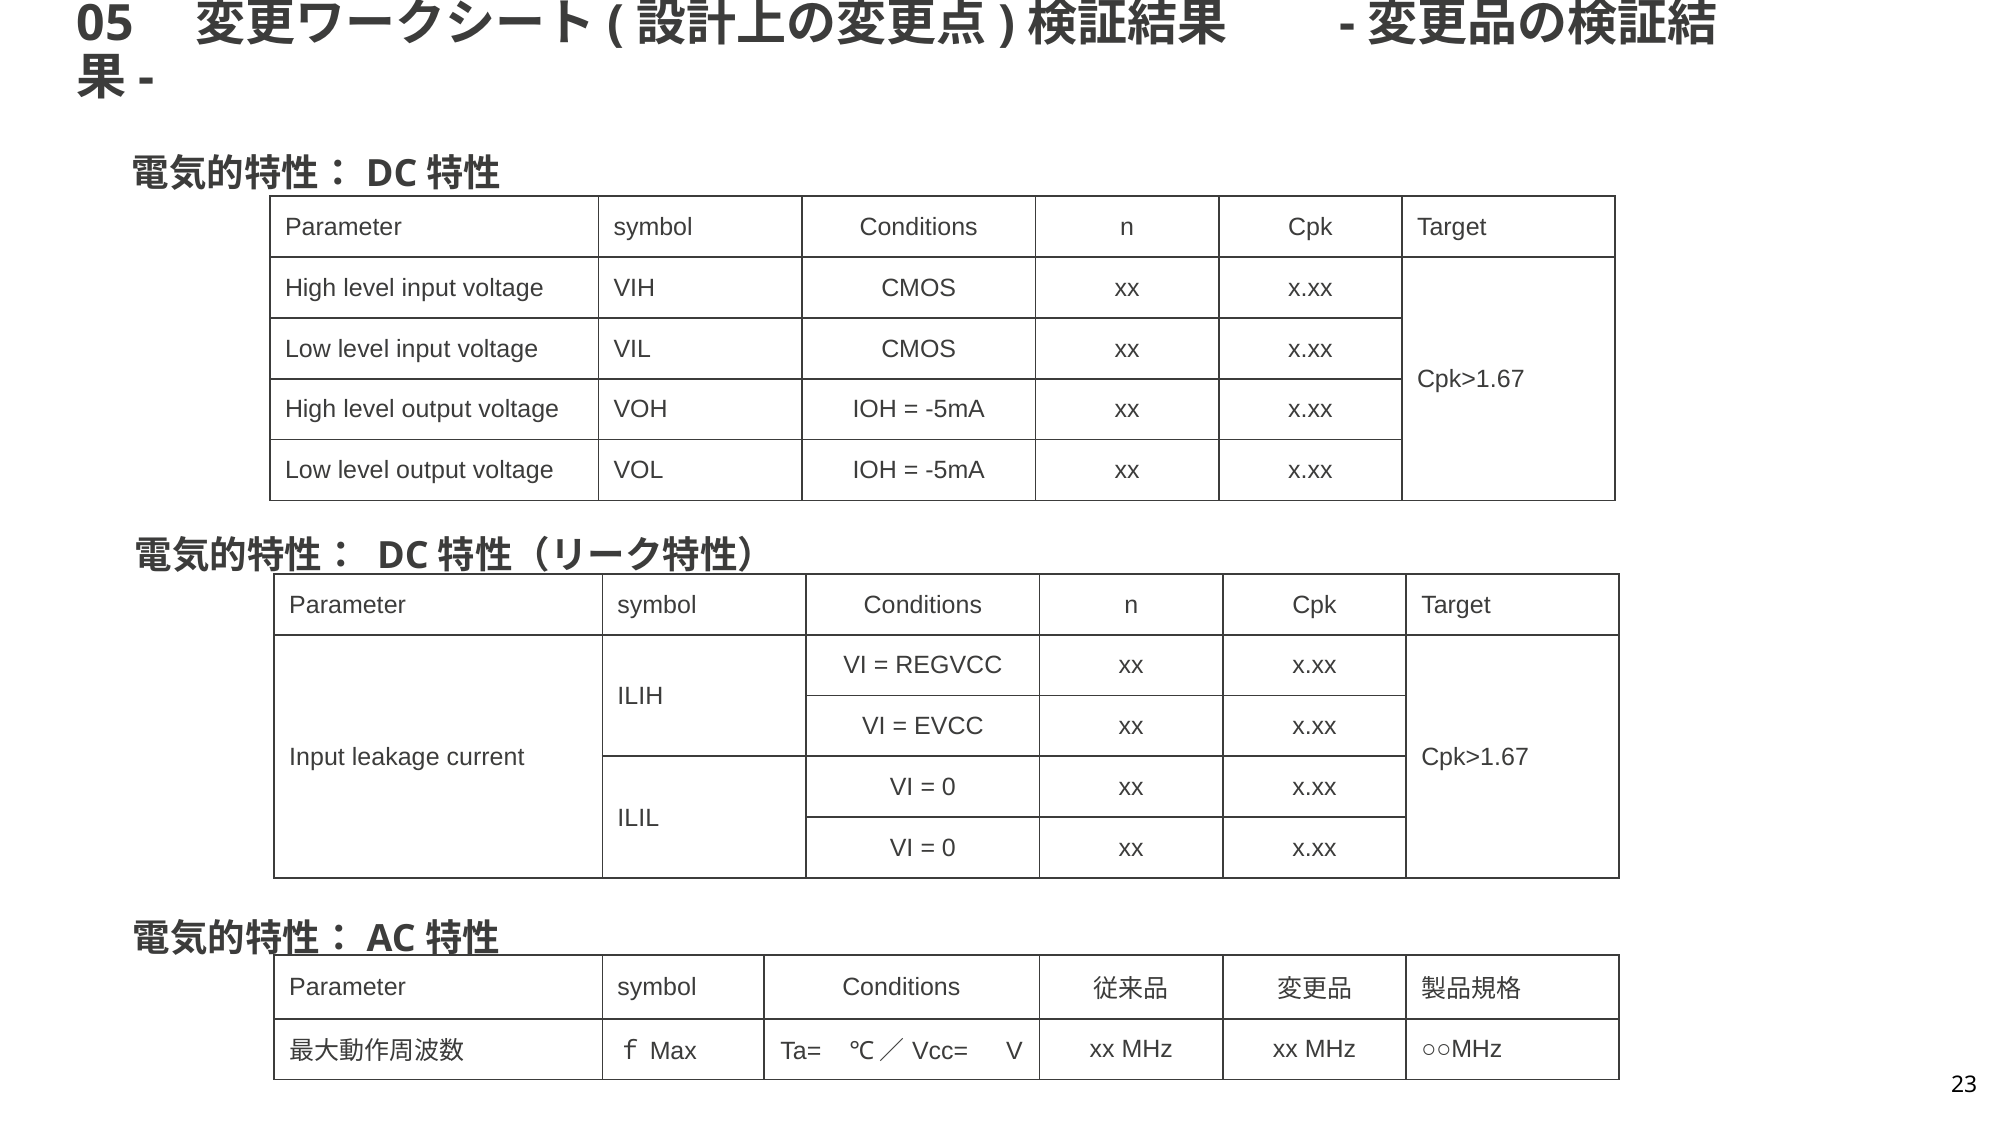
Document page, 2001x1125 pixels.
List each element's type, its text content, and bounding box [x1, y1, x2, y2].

table_cell xx [1040, 818, 1222, 877]
table_cell VIL [599, 319, 801, 378]
table_cell IOH = -5mA [803, 380, 1035, 439]
table_cell xx [1036, 440, 1218, 500]
table_cell xx [1036, 380, 1218, 439]
table_cell IOH = -5mA [803, 440, 1035, 500]
table_cell Low level output voltage [271, 440, 598, 500]
text_box 電気的特性：AC特性 [117, 906, 515, 966]
table_header 変更品 [1224, 956, 1405, 1018]
table_cell VIH [599, 258, 801, 317]
table_cell xx [1040, 757, 1222, 816]
table_cell Cpk>1.67 [1407, 636, 1618, 877]
table_cell x.xx [1224, 636, 1405, 695]
table_cell x.xx [1220, 258, 1401, 317]
table_cell VOH [599, 380, 801, 439]
table_cell xx MHz [1040, 1020, 1222, 1079]
table_cell x.xx [1224, 757, 1405, 816]
table_header Conditions [807, 575, 1039, 634]
table_cell x.xx [1220, 319, 1401, 378]
table_cell Cpk>1.67 [1403, 258, 1614, 500]
table_header Cpk [1224, 575, 1405, 634]
table_cell CMOS [803, 258, 1035, 317]
table_cell VOL [599, 440, 801, 500]
table_cell xx [1040, 696, 1222, 755]
table_header symbol [599, 197, 801, 256]
table_cell Input leakage current [275, 636, 602, 877]
table_cell x.xx [1224, 818, 1405, 877]
table_cell Ta= ℃／Vcc= V [765, 1020, 1039, 1079]
table_header Parameter [275, 956, 602, 1018]
table_cell ILIH [603, 636, 805, 755]
table_header n [1040, 575, 1222, 634]
table_header symbol [603, 575, 805, 634]
table_header 従来品 [1040, 956, 1222, 1018]
table_cell 最大動作周波数 [275, 1020, 602, 1079]
table_cell CMOS [803, 319, 1035, 378]
table_header Target [1403, 197, 1614, 256]
table_cell VI = EVCC [807, 696, 1039, 755]
table_cell xx [1036, 319, 1218, 378]
table_header Conditions [803, 197, 1035, 256]
table_cell ｆMax [603, 1020, 763, 1079]
table_cell ○○MHz [1407, 1020, 1618, 1079]
table_header Conditions [765, 956, 1039, 1018]
title 05 変更ワークシート(設計上の変更点)検証結果 -変更品の検証結果- [0, 0, 1877, 123]
text_box 電気的特性： DC特性（リーク特性） [119, 523, 791, 583]
table_cell High level input voltage [271, 258, 598, 317]
table_header 製品規格 [1407, 956, 1618, 1018]
table_header Cpk [1220, 197, 1401, 256]
table_header symbol [603, 956, 763, 1018]
table_cell High level output voltage [271, 380, 598, 439]
table_cell x.xx [1224, 696, 1405, 755]
text_box 電気的特性：DC特性 [117, 141, 517, 202]
table_cell ILIL [603, 757, 805, 877]
table_cell x.xx [1220, 380, 1401, 439]
table_header Parameter [275, 575, 602, 634]
table_cell xx [1040, 636, 1222, 695]
table_cell VI = 0 [807, 757, 1039, 816]
table_header n [1036, 197, 1218, 256]
table_cell x.xx [1220, 440, 1401, 500]
table_cell VI = REGVCC [807, 636, 1039, 695]
table_cell xx [1036, 258, 1218, 317]
table_cell Low level input voltage [271, 319, 598, 378]
table_header Target [1407, 575, 1618, 634]
table_header Parameter [271, 197, 598, 256]
table_cell VI = 0 [807, 818, 1039, 877]
table_cell xx MHz [1224, 1020, 1405, 1079]
